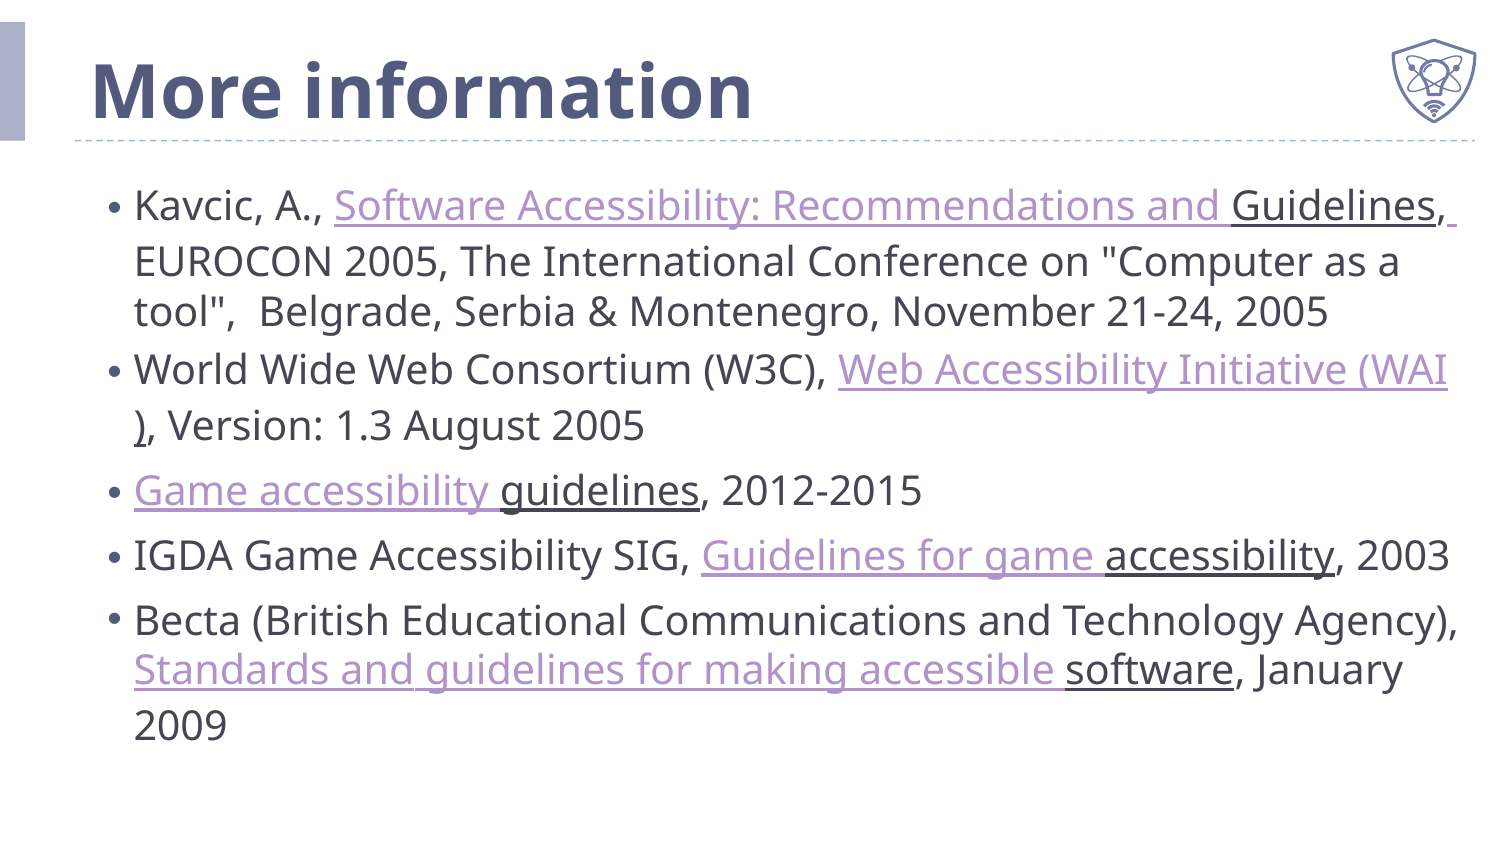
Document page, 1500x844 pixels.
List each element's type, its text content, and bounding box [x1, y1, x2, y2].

list Kavcic, A., Software Accessibility: Recommendations and Guidelines, EUROCON 2005, The International Conference on "Computer as a tool", Belgrade, Serbia & Montenegro, November 21-24, 2005 World Wide Web Consortium (W3C), Web Accessibility Initiative (WAI), Version: 1.3 August 2005 Game accessibility guidelines, 2012-2015 IGDA Game Accessibility SIG, Guidelines for game accessibility, 2003 Becta (British Educational Communications and Technology Agency), Standards and guidelines for making accessible software, January 2009 [75, 171, 1475, 835]
title More information [75, 18, 1475, 141]
